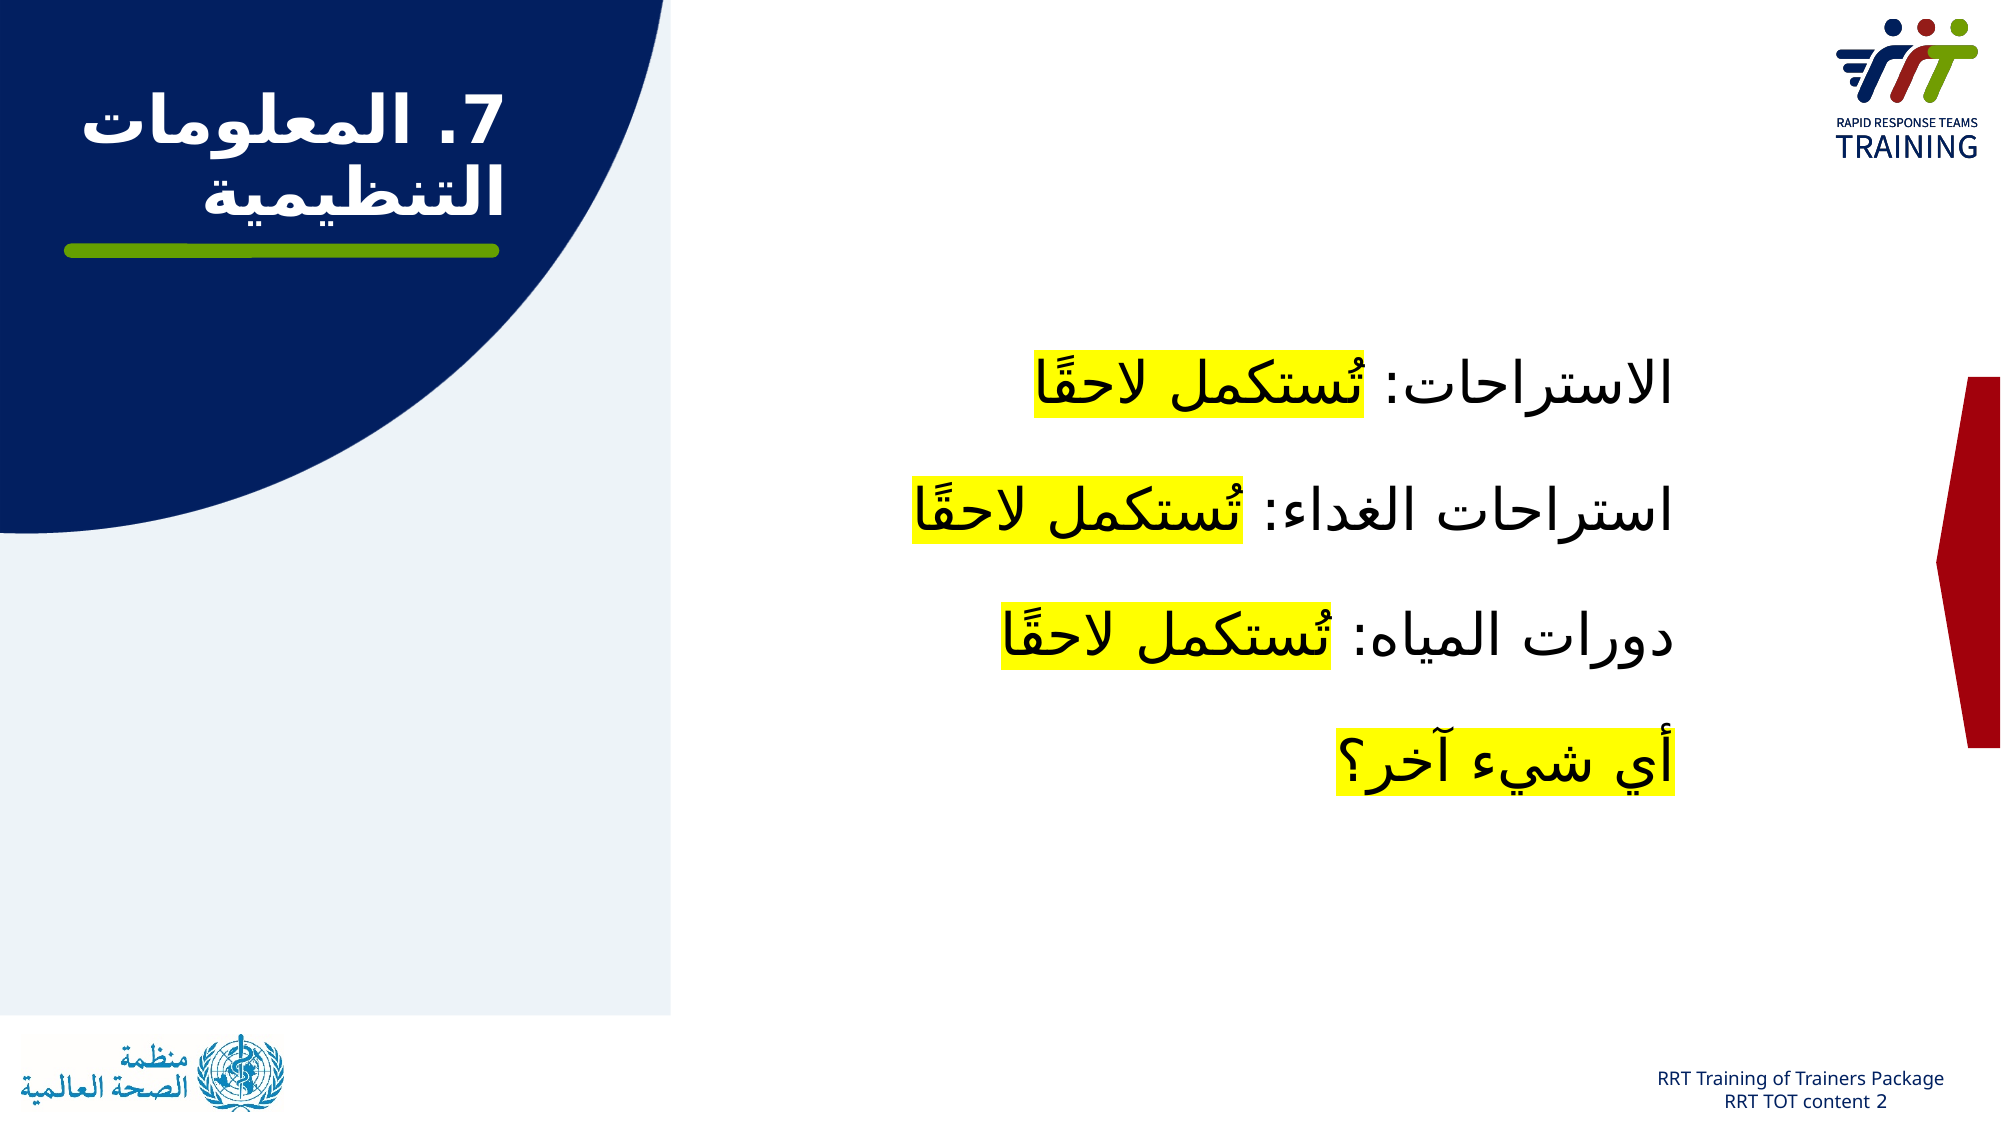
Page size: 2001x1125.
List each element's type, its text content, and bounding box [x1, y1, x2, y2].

title 7. المعلومات التنظيمية [57, 0, 517, 317]
list الاستراحات: تُستكمل لاحقًا استراحات الغداء: تُستكمل لاحقًا دورات المياه: تُستكمل لاحقًا أي شيء آخر؟ [776, 247, 1684, 901]
picture [21, 1034, 284, 1112]
picture [0, 0, 670, 538]
picture [1835, 19, 1978, 167]
